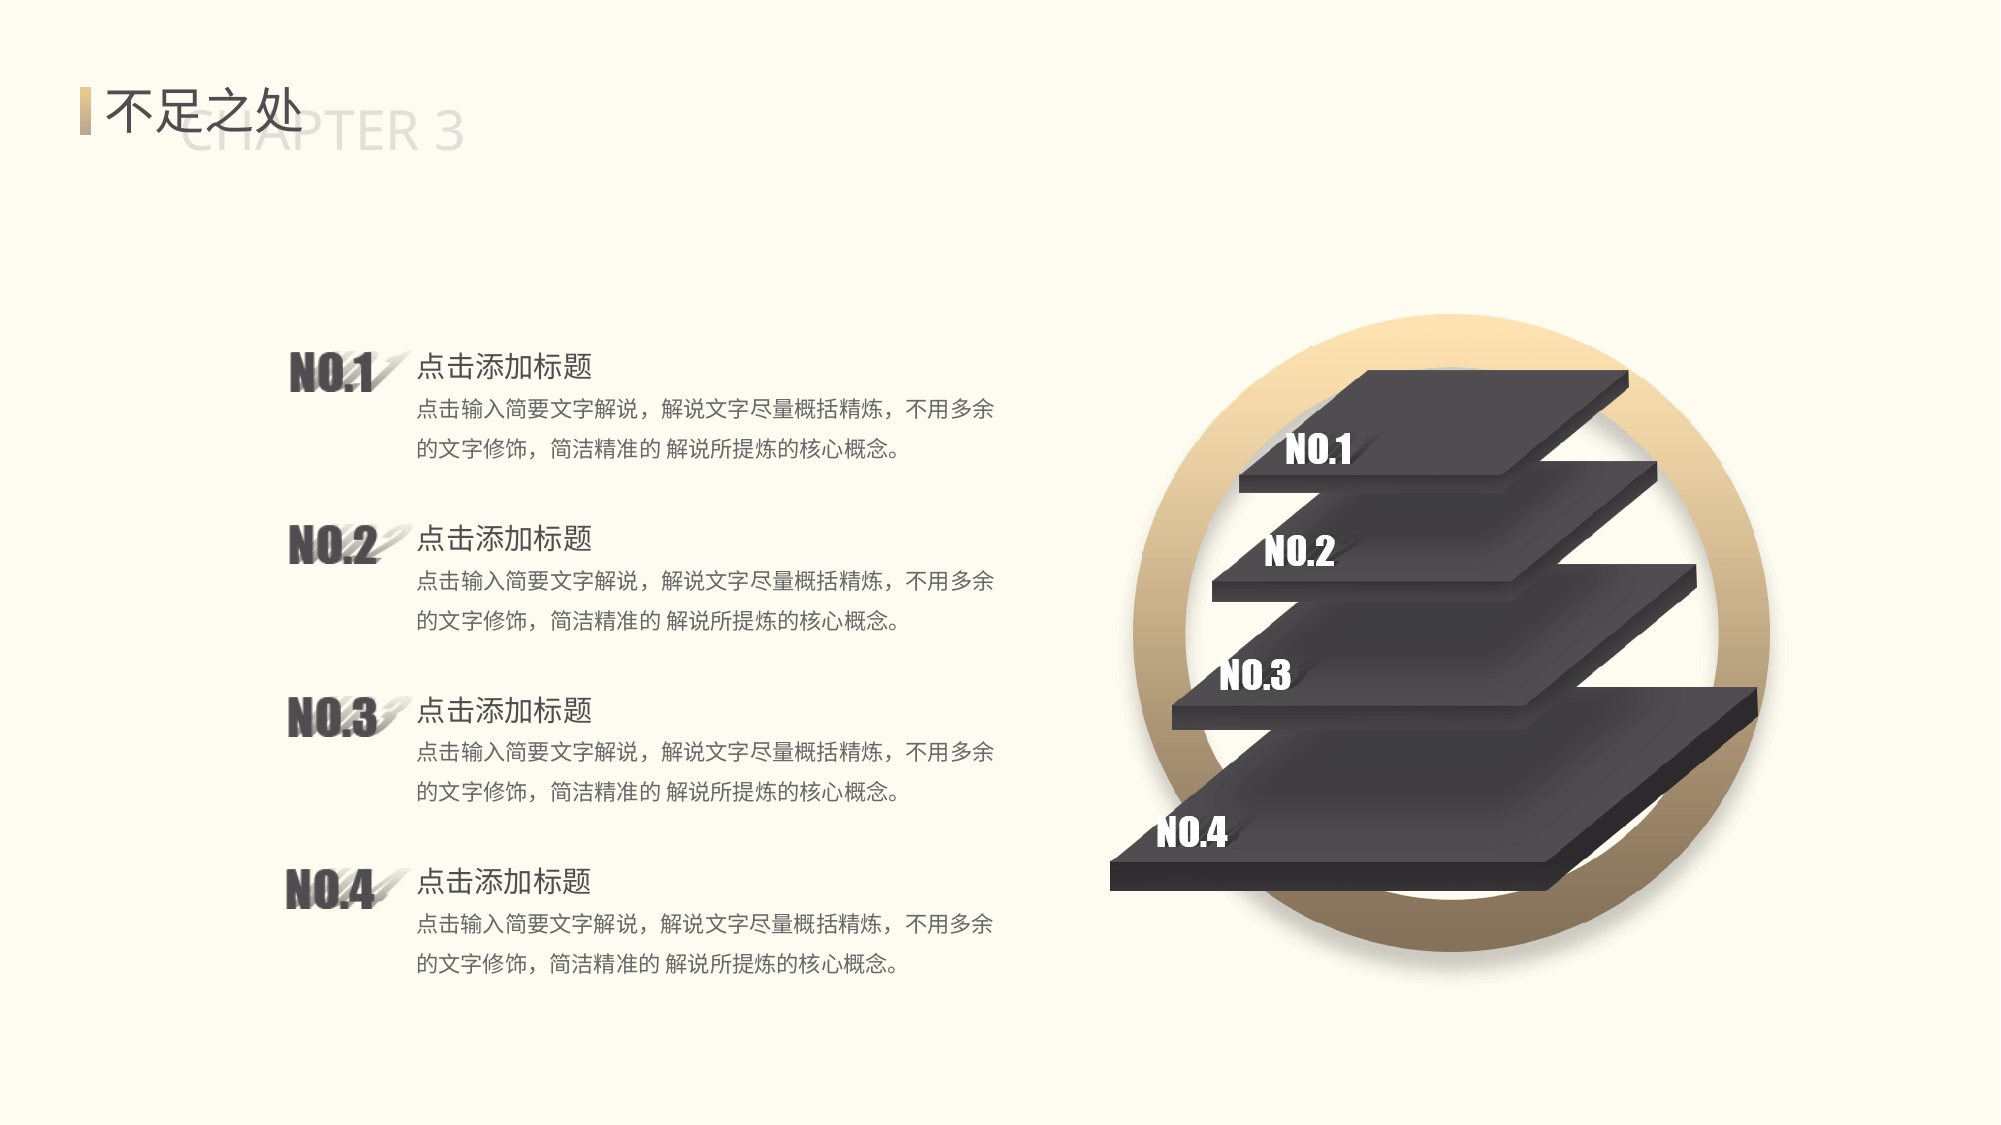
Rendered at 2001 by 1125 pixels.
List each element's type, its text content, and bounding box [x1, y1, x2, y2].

picture [286, 868, 413, 909]
picture [288, 696, 413, 737]
text_box 不足之处 [89, 72, 320, 147]
text_box 点击输入简要文字解说，解说文字尽量概括精炼，不用多余的文字修饰，简洁精准的 解说所提炼的核心概念。 [402, 546, 1021, 641]
text_box 点击输入简要文字解说，解说文字尽量概括精炼，不用多余的文字修饰，简洁精准的 解说所提炼的核心概念。 [402, 374, 1021, 470]
text_box 点击添加标题 [402, 512, 620, 546]
text_box 点击添加标题 [402, 684, 620, 717]
text_box 点击添加标题 [402, 341, 620, 374]
picture [1109, 314, 1786, 988]
picture [80, 87, 91, 136]
text_box 点击添加标题 [401, 856, 619, 889]
text_box CHAPTER 3 [164, 87, 482, 170]
picture [290, 351, 413, 392]
text_box 点击输入简要文字解说，解说文字尽量概括精炼，不用多余的文字修饰，简洁精准的 解说所提炼的核心概念。 [402, 717, 1021, 813]
picture [289, 523, 413, 565]
text_box 点击输入简要文字解说，解说文字尽量概括精炼，不用多余的文字修饰，简洁精准的 解说所提炼的核心概念。 [401, 889, 1021, 985]
